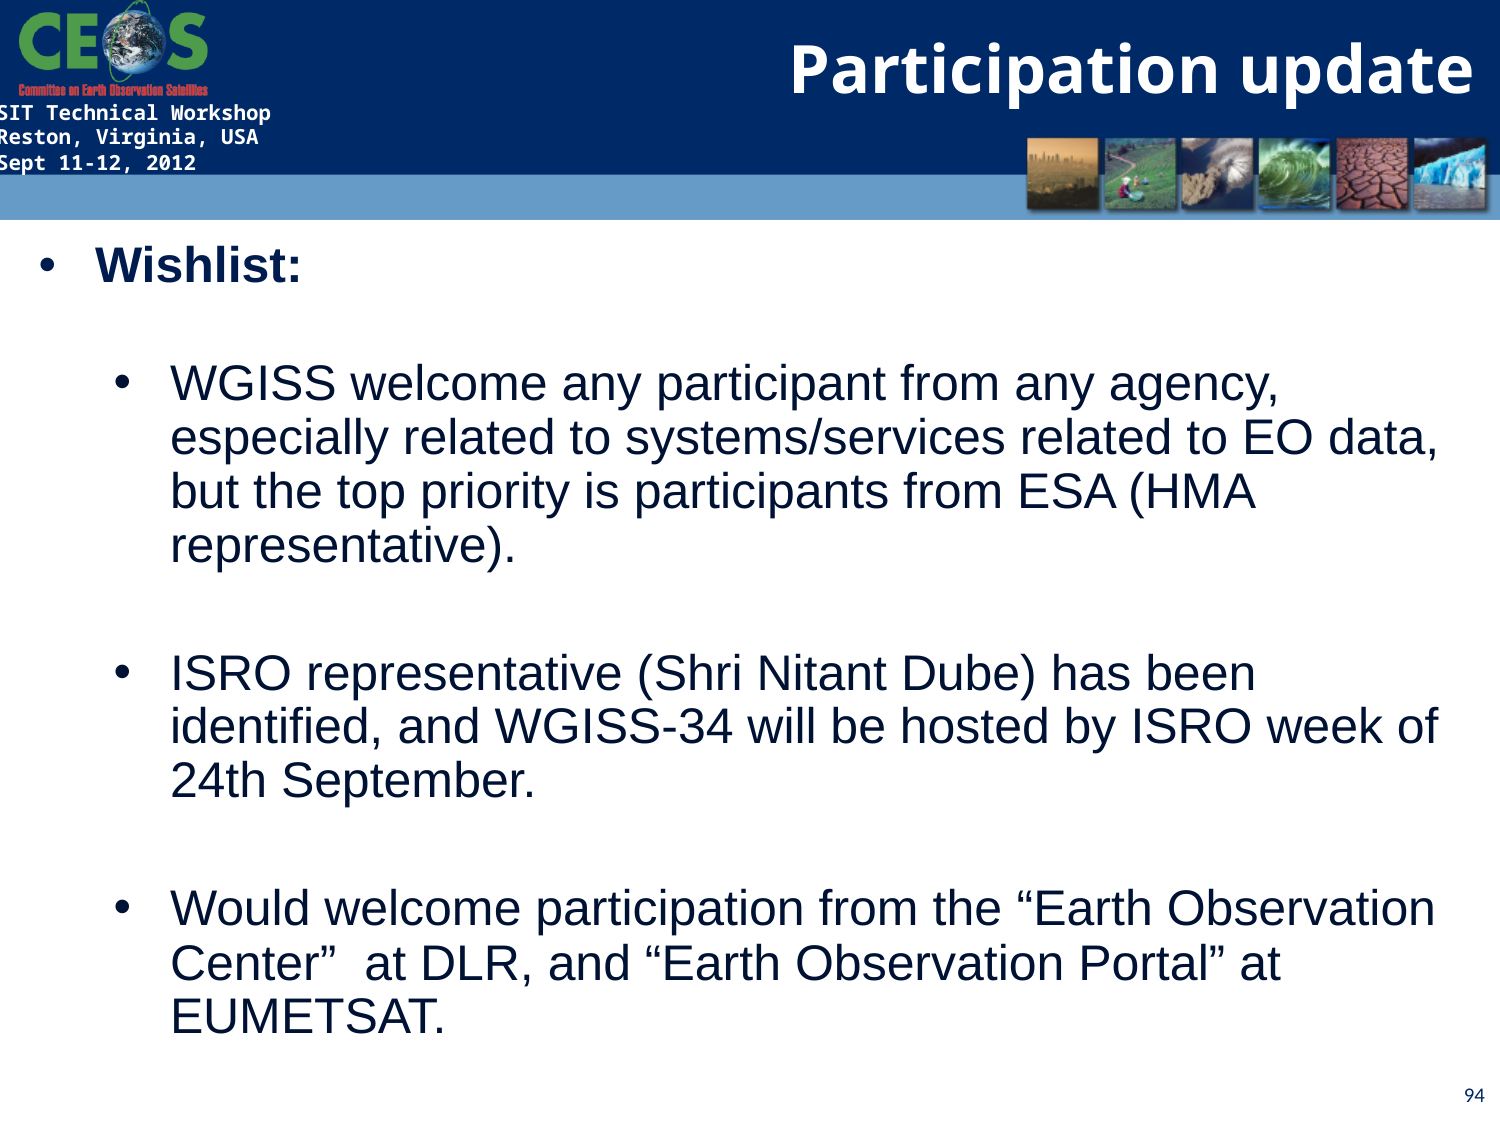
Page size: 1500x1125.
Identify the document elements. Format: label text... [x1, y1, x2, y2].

title Participation update [216, 16, 1491, 117]
slide_number 94 [1187, 1073, 1500, 1125]
picture [0, 0, 1500, 220]
text_box Wishlist: WGISS welcome any participant from any agency, especially related to systems/services related to EO data, but the top priority is participants from ESA (HMA representative). ISRO representative (Shri Nitant Dube) has been identified, and WGISS-34 will be hosted by ISRO week of 24th September. Would welcome participation from the “Earth Observation Center” at DLR, and “Earth Observation Portal” at EUMETSAT. [24, 232, 1473, 1074]
